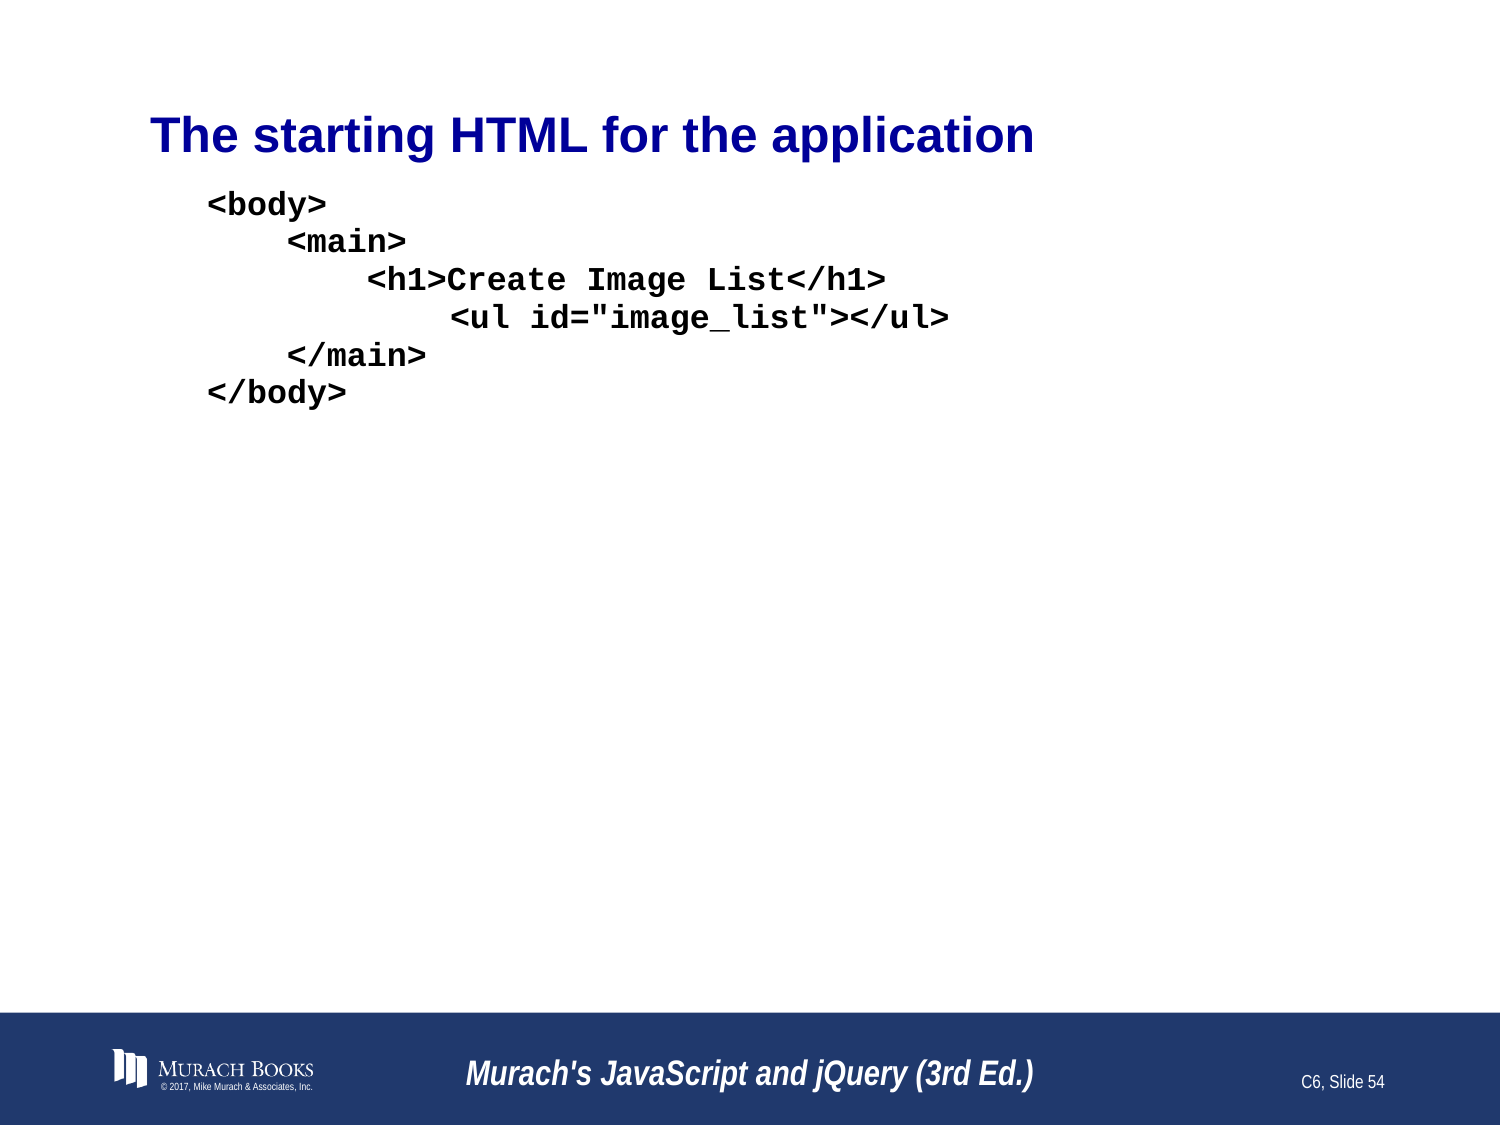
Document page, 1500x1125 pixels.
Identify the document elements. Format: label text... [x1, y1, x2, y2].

footer © 2017, Mike Murach & Associates, Inc. [12, 1025, 463, 1100]
slide_number C6, Slide 54 [1087, 1025, 1400, 1100]
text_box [149, 187, 1350, 415]
title The starting HTML for the application [150, 102, 1350, 164]
slide_number Murach's JavaScript and jQuery (3rd Ed.) [463, 1025, 1050, 1100]
